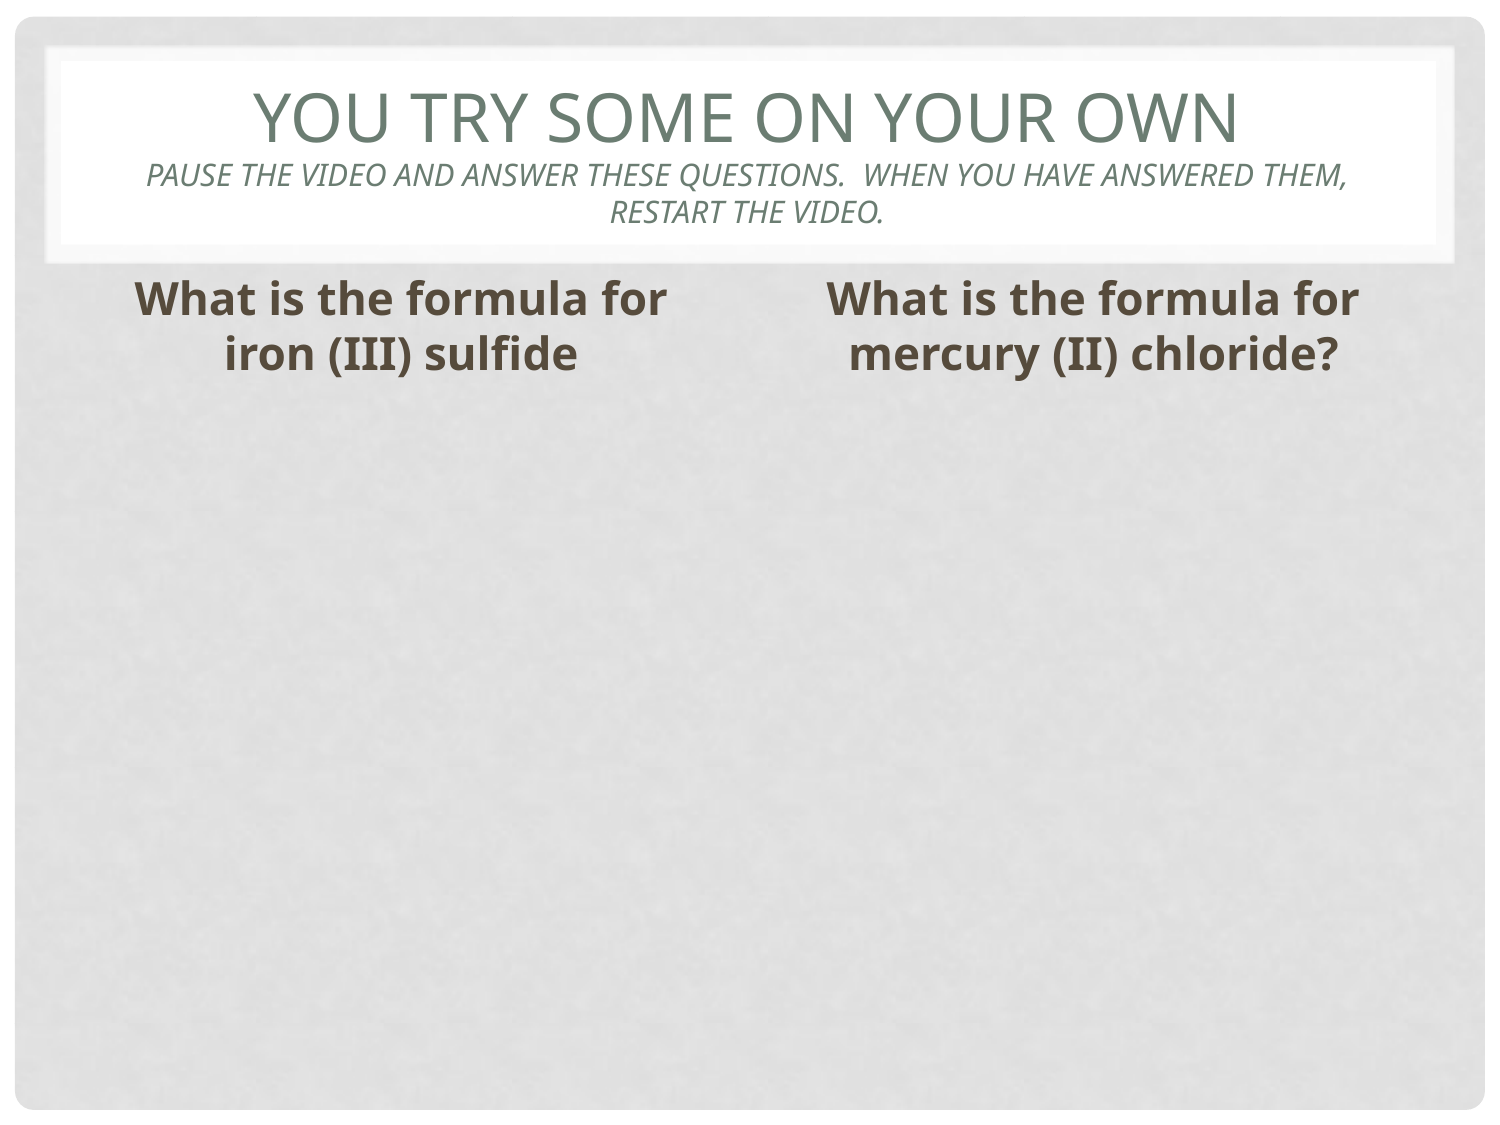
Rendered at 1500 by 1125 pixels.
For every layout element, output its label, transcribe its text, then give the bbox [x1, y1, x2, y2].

list What is the formula for mercury (II) chloride? [761, 263, 1425, 388]
title You try some on your own Pause the video and answer these questions. When you have answered them, restart the video. [69, 66, 1425, 238]
list What is the formula for iron (III) sulfide [69, 263, 733, 388]
